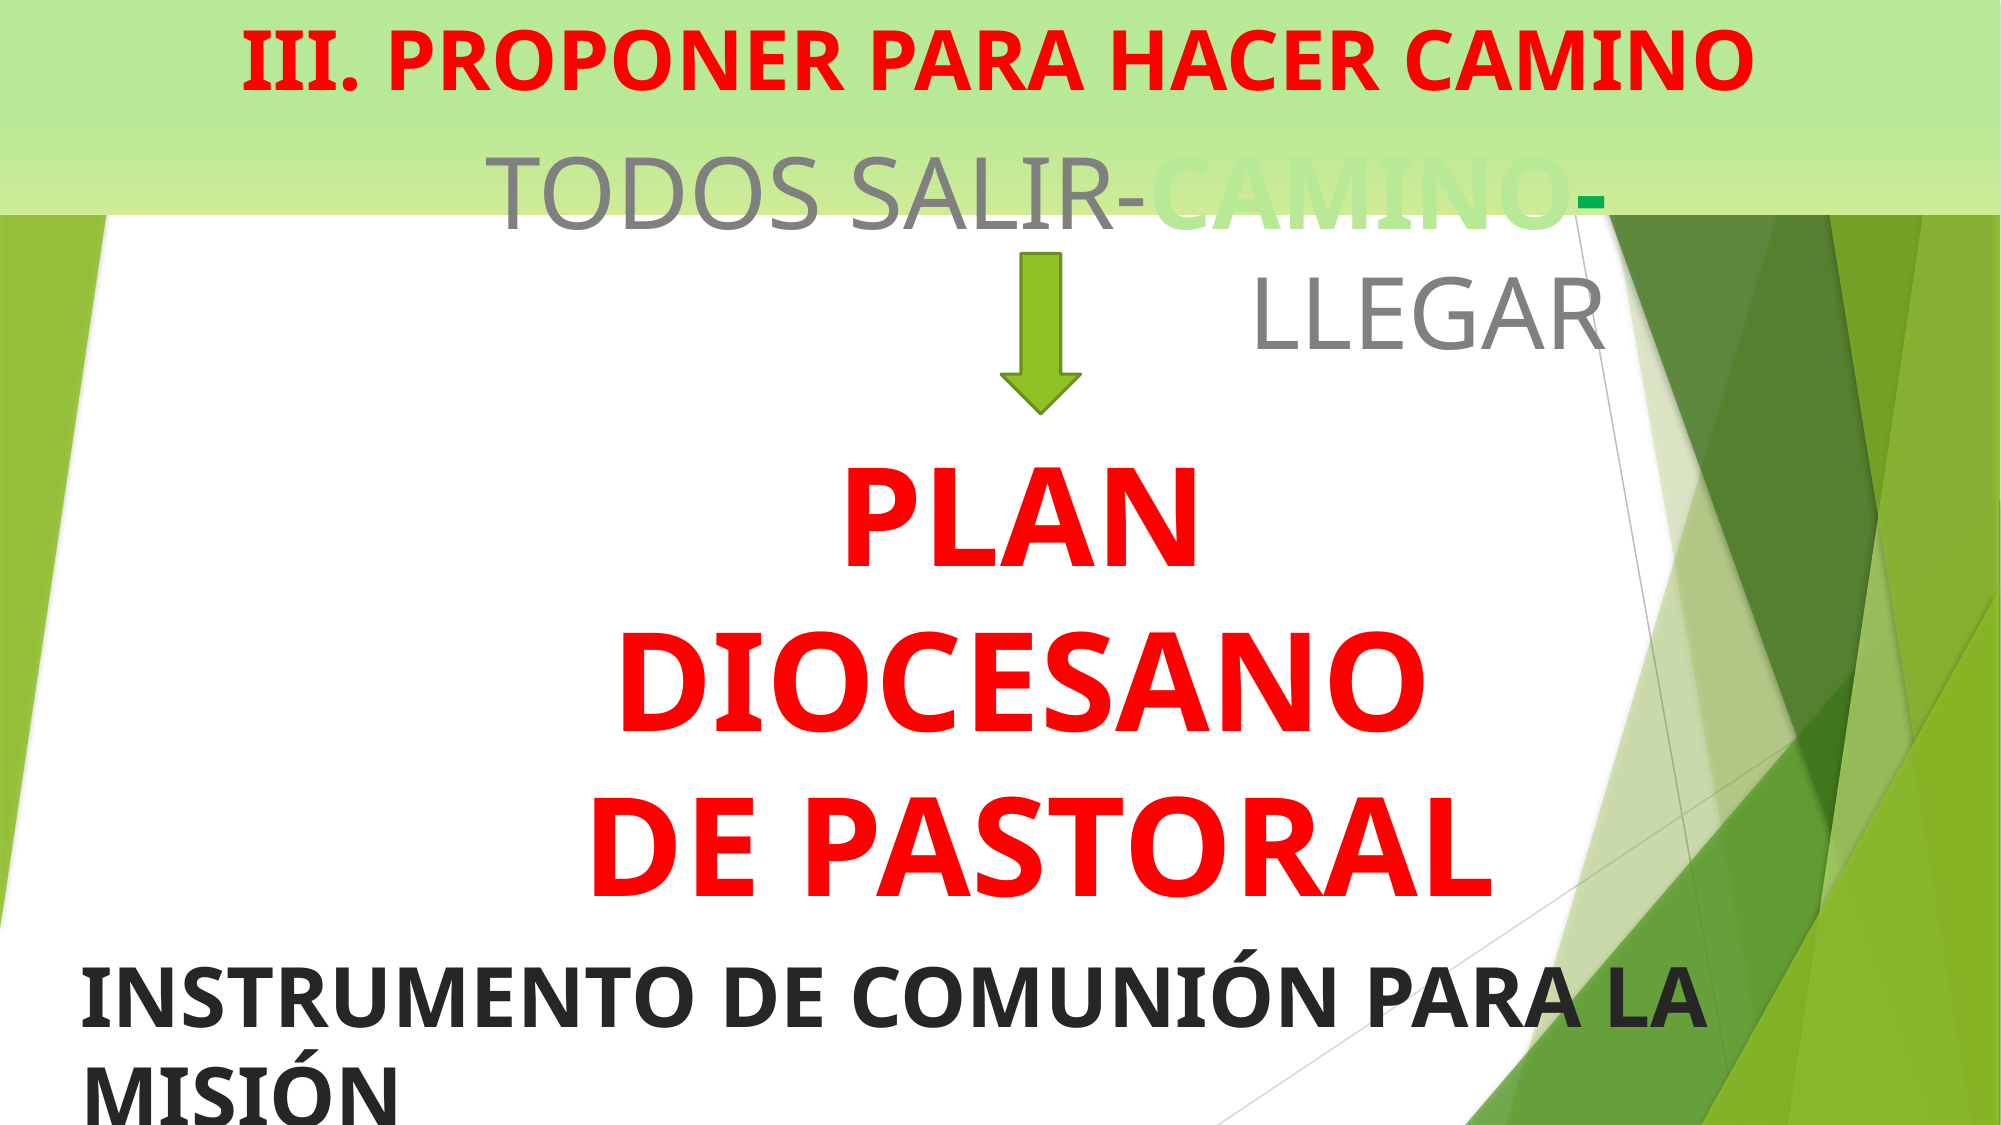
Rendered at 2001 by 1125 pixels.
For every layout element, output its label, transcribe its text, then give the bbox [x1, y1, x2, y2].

text_box PLAN DIOCESANO DE PASTORAL [370, 421, 1709, 932]
text_box III. PROPONER PARA HACER CAMINO [0, 0, 2000, 215]
text_box TODOS SALIR-CAMINO-LLEGAR [61, 122, 1623, 1125]
text_box [999, 251, 1083, 416]
text_box INSTRUMENTO DE COMUNIÓN PARA LA MISIÓN [65, 936, 1935, 1125]
